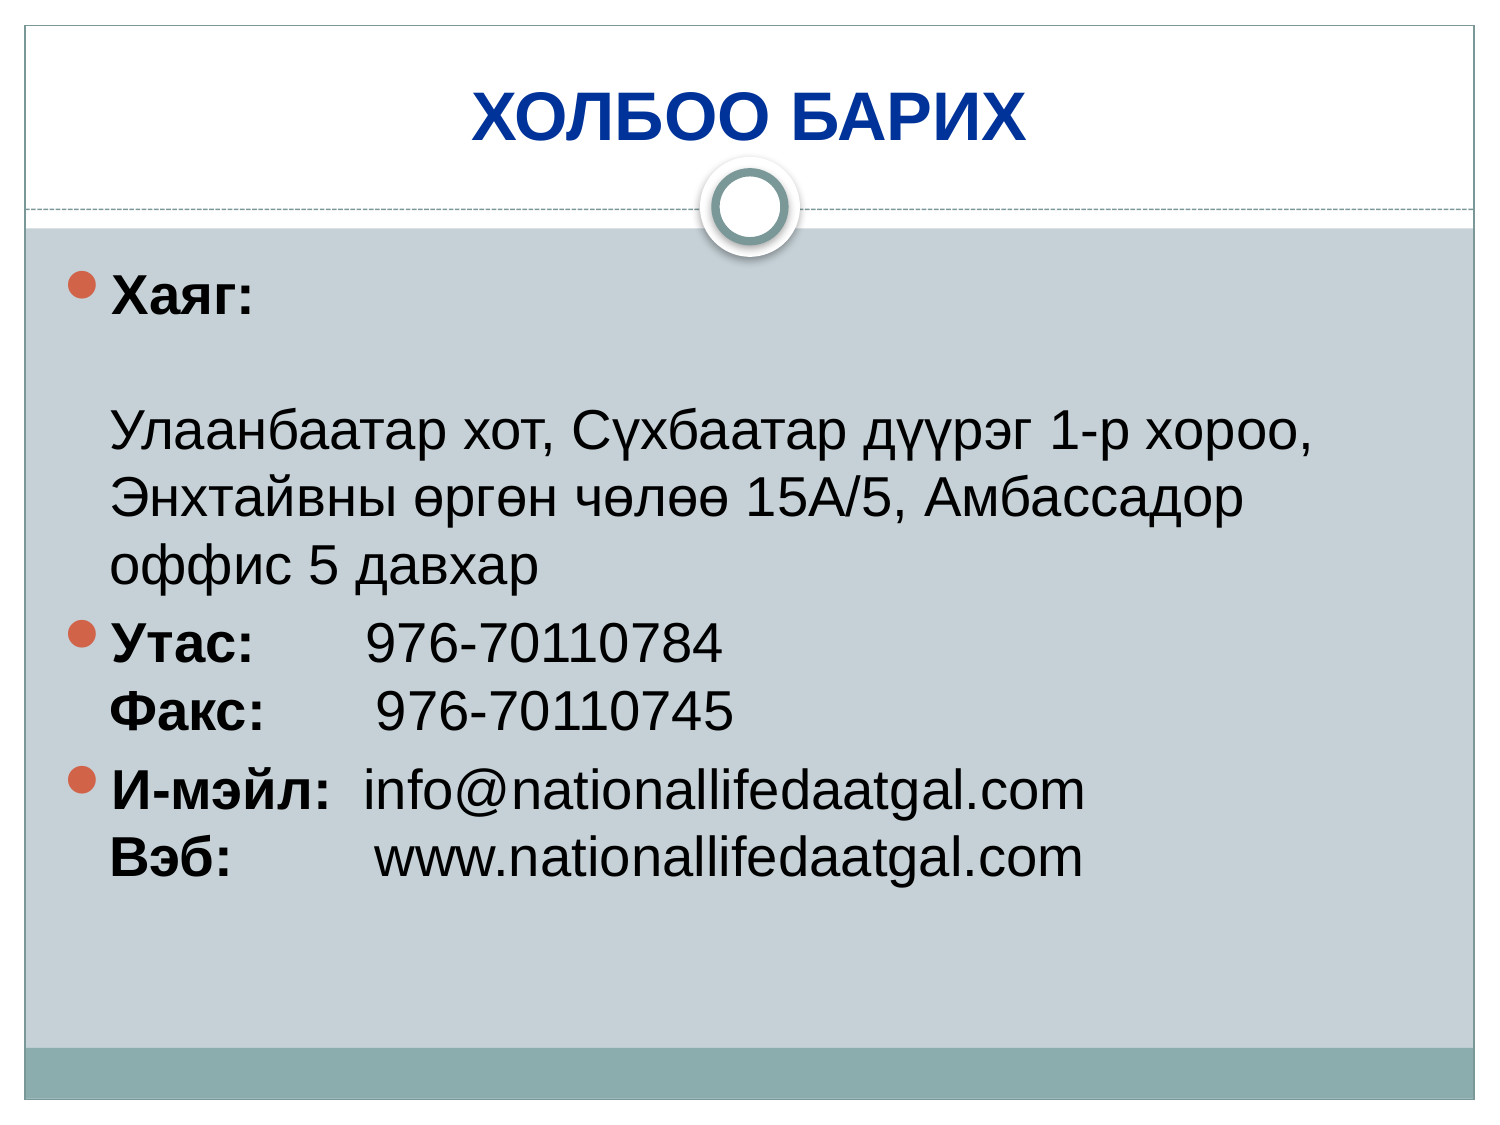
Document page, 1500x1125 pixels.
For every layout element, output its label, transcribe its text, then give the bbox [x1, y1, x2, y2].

list Хаяг: Улаанбаатар хот, Сүхбаатар дүүрэг 1-р хороо, Энхтайвны өргөн чөлөө 15А/5, Амбассадор оффис 5 давхар Утас: 976-70110784 Факс: 976-70110745 И-мэйл: info@nationallifedaatgal.com Вэб: www.nationallifedaatgal.com [49, 250, 1445, 1001]
title ХОЛБОО БАРИХ [49, 37, 1450, 162]
